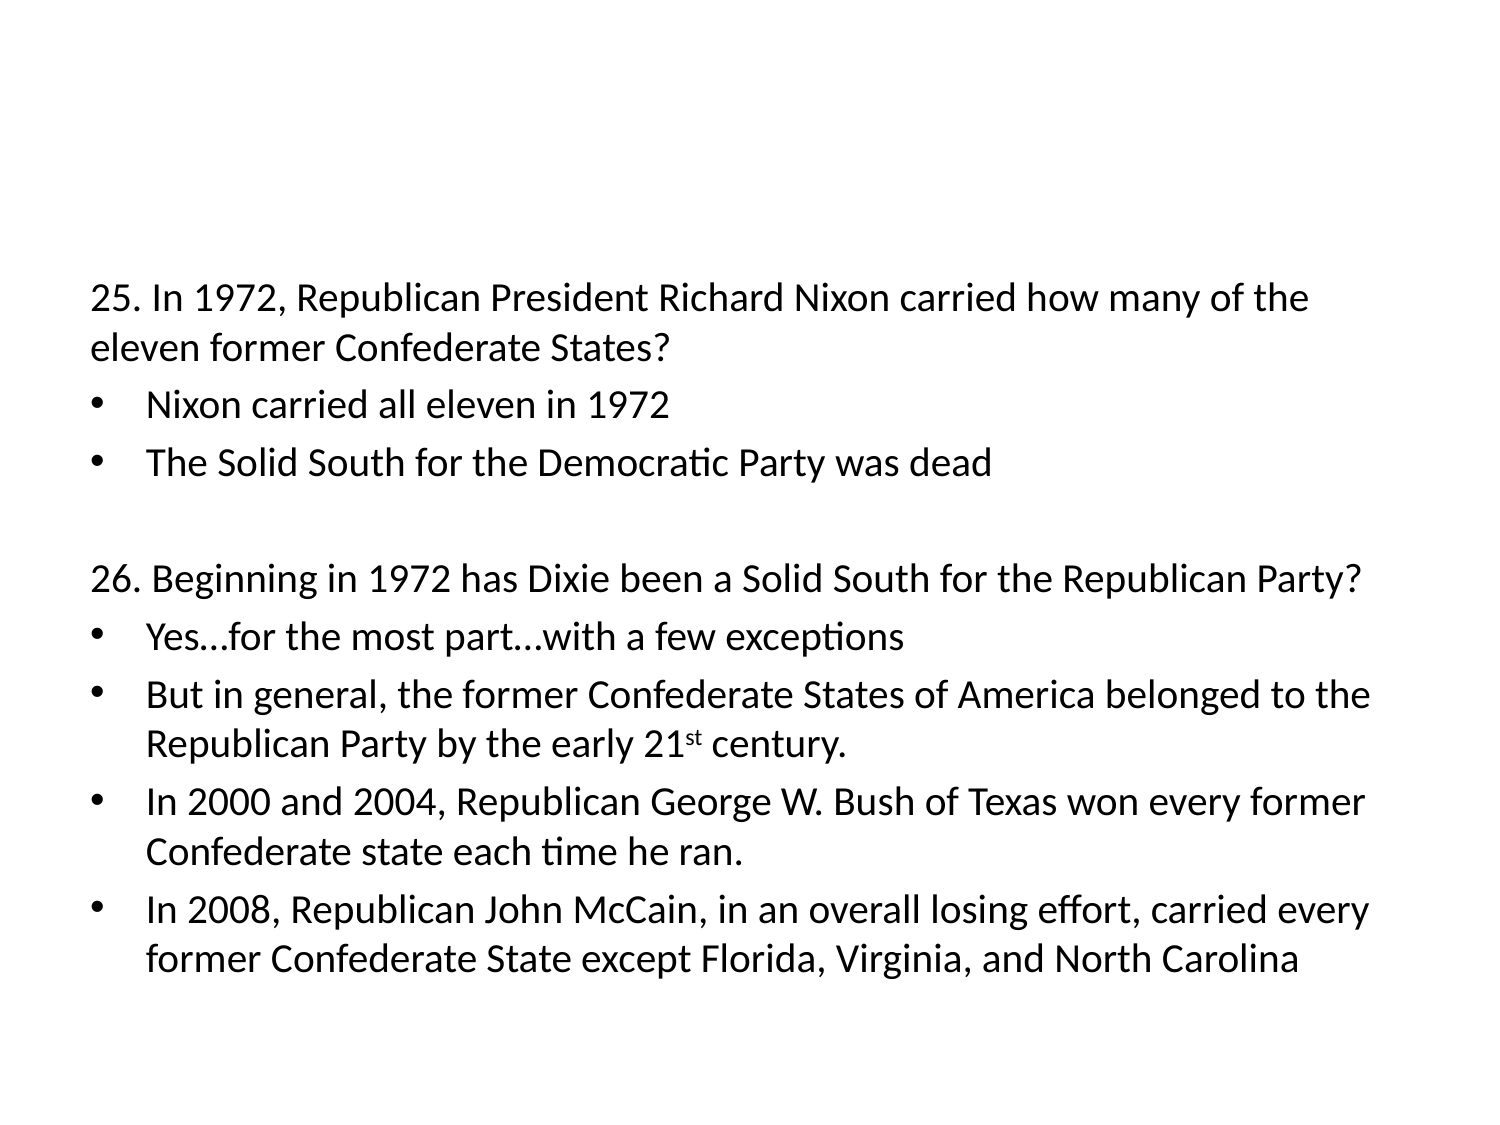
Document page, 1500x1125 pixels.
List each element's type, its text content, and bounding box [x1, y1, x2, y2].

list 25. In 1972, Republican President Richard Nixon carried how many of the eleven former Confederate States? Nixon carried all eleven in 1972 The Solid South for the Democratic Party was dead 26. Beginning in 1972 has Dixie been a Solid South for the Republican Party? Yes…for the most part…with a few exceptions But in general, the former Confederate States of America belonged to the Republican Party by the early 21st century. In 2000 and 2004, Republican George W. Bush of Texas won every former Confederate state each time he ran. In 2008, Republican John McCain, in an overall losing effort, carried every former Confederate State except Florida, Virginia, and North Carolina [75, 262, 1425, 1005]
